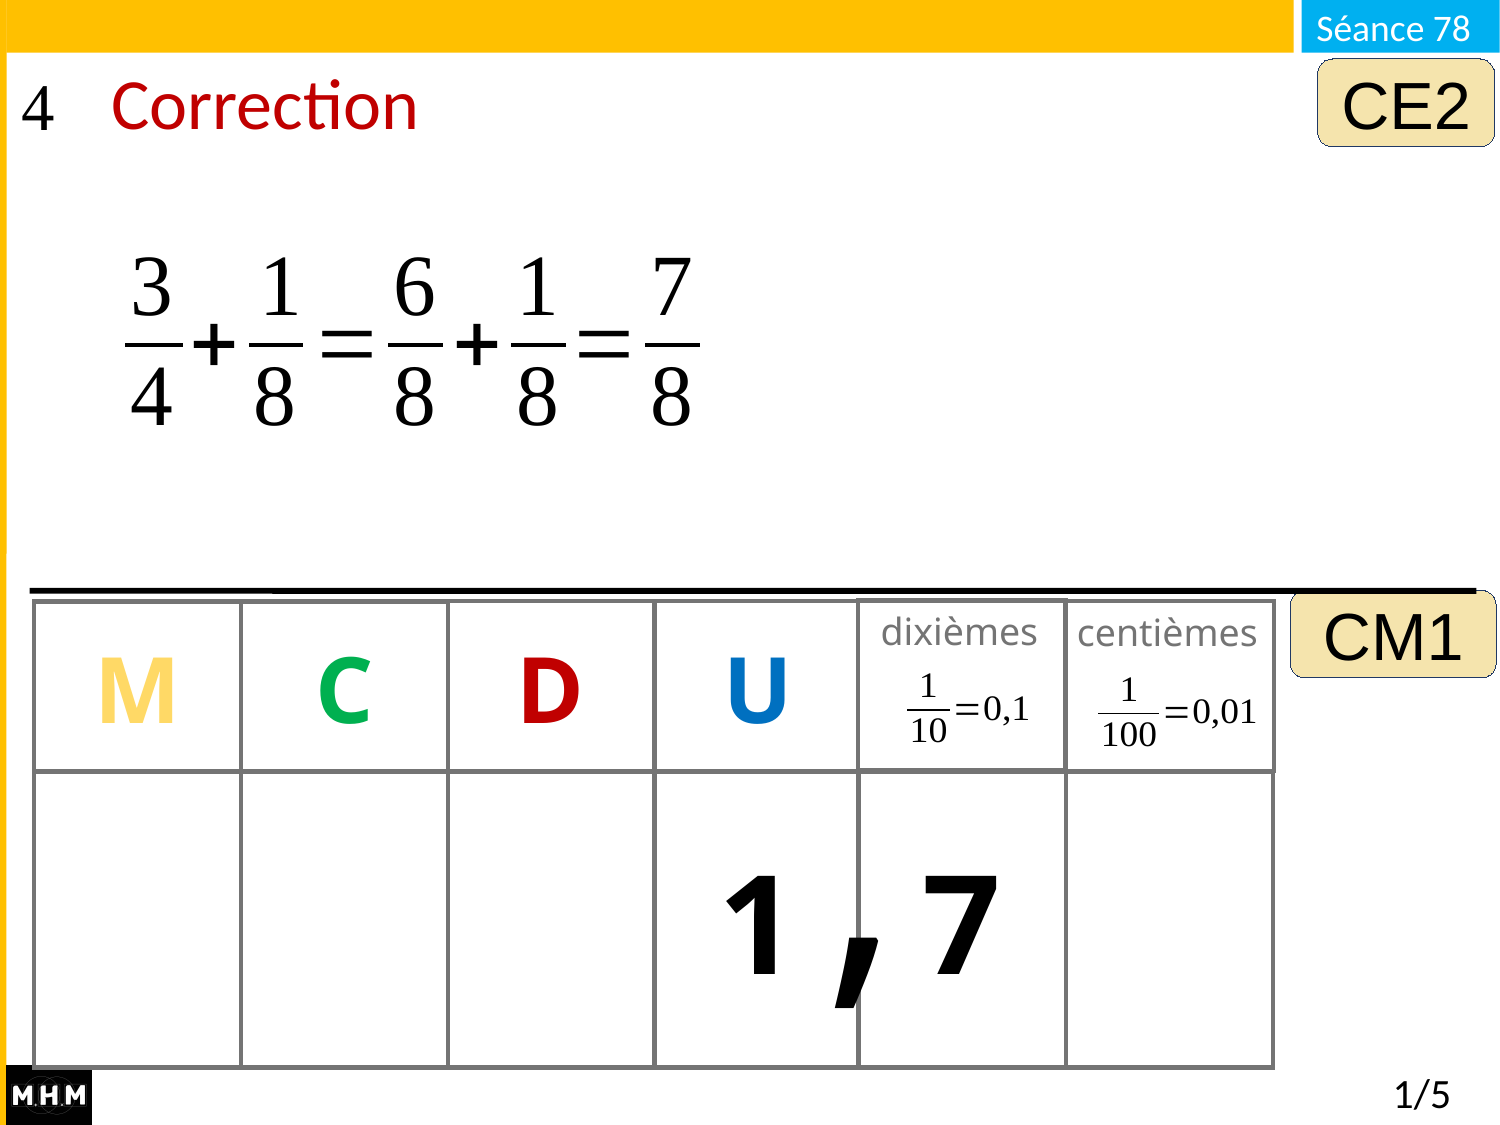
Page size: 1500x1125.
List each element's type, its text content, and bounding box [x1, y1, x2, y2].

list 1/5 [1344, 1064, 1500, 1125]
title Correction [96, 60, 1390, 154]
text_box CM1 [1290, 590, 1497, 678]
picture [6, 1065, 92, 1125]
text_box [33, 600, 1274, 1068]
text_box CE2 [1317, 58, 1495, 147]
